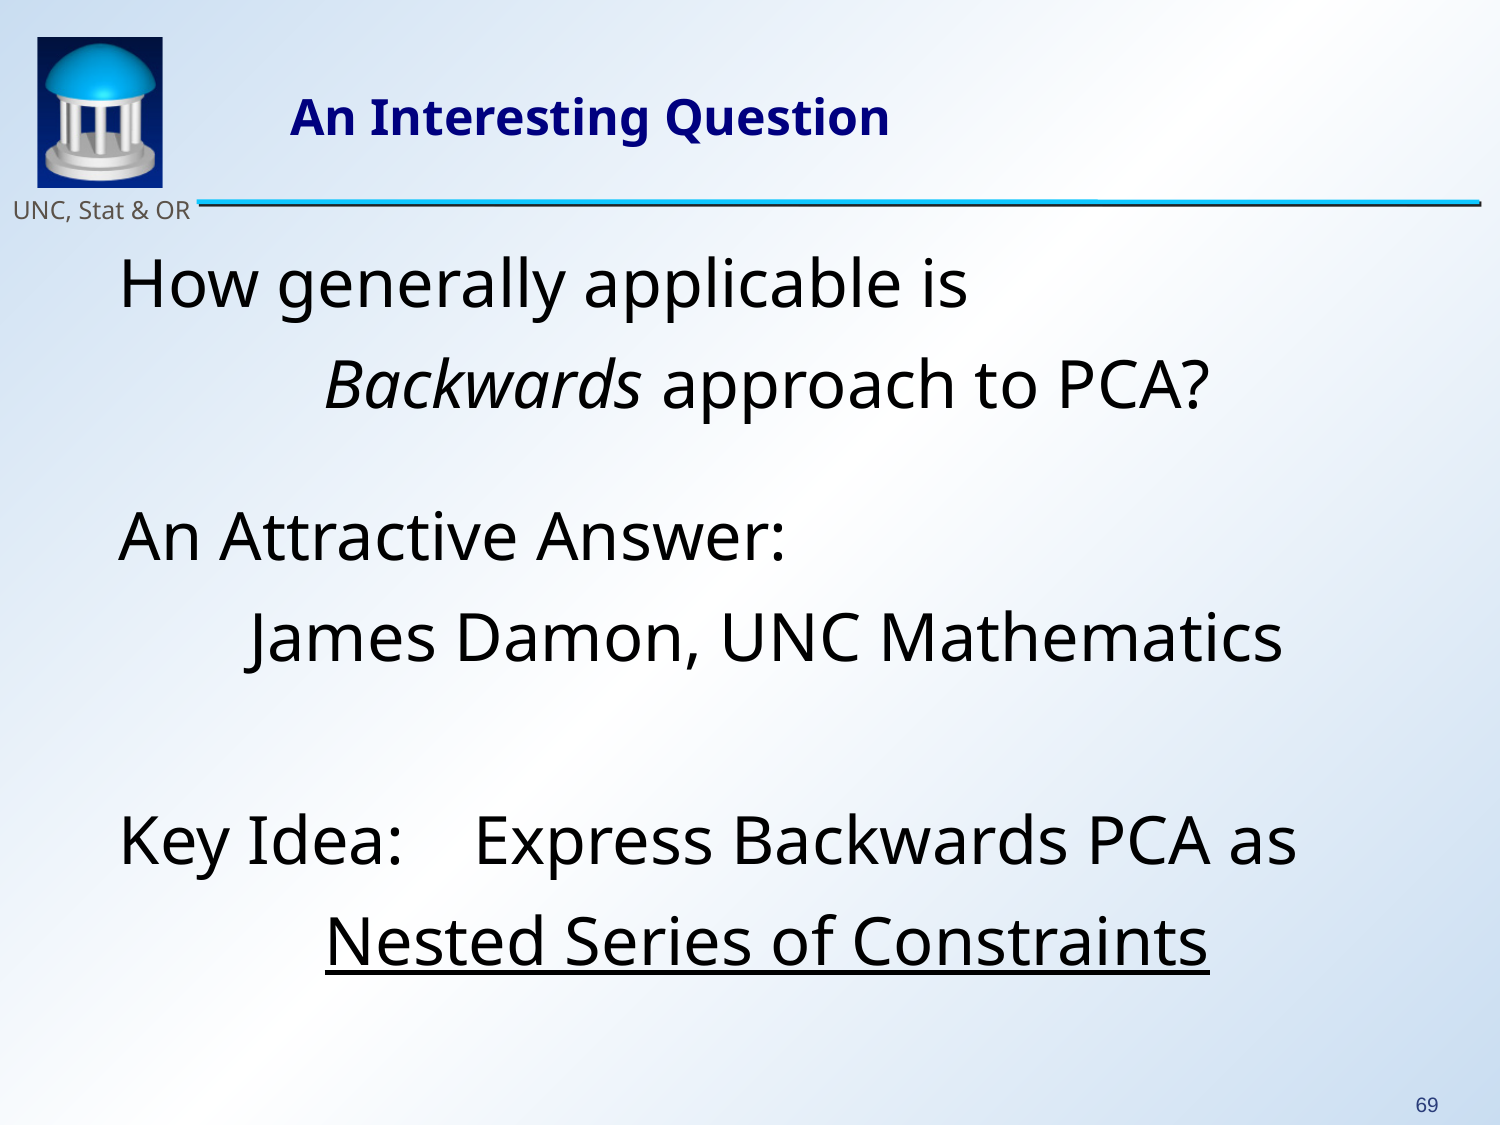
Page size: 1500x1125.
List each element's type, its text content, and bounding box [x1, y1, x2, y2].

list How generally applicable is Backwards approach to PCA? An Attractive Answer: James Damon, UNC Mathematics Key Idea: Express Backwards PCA as Nested Series of Constraints [103, 224, 1432, 1076]
title An Interesting Question [274, 74, 1448, 156]
